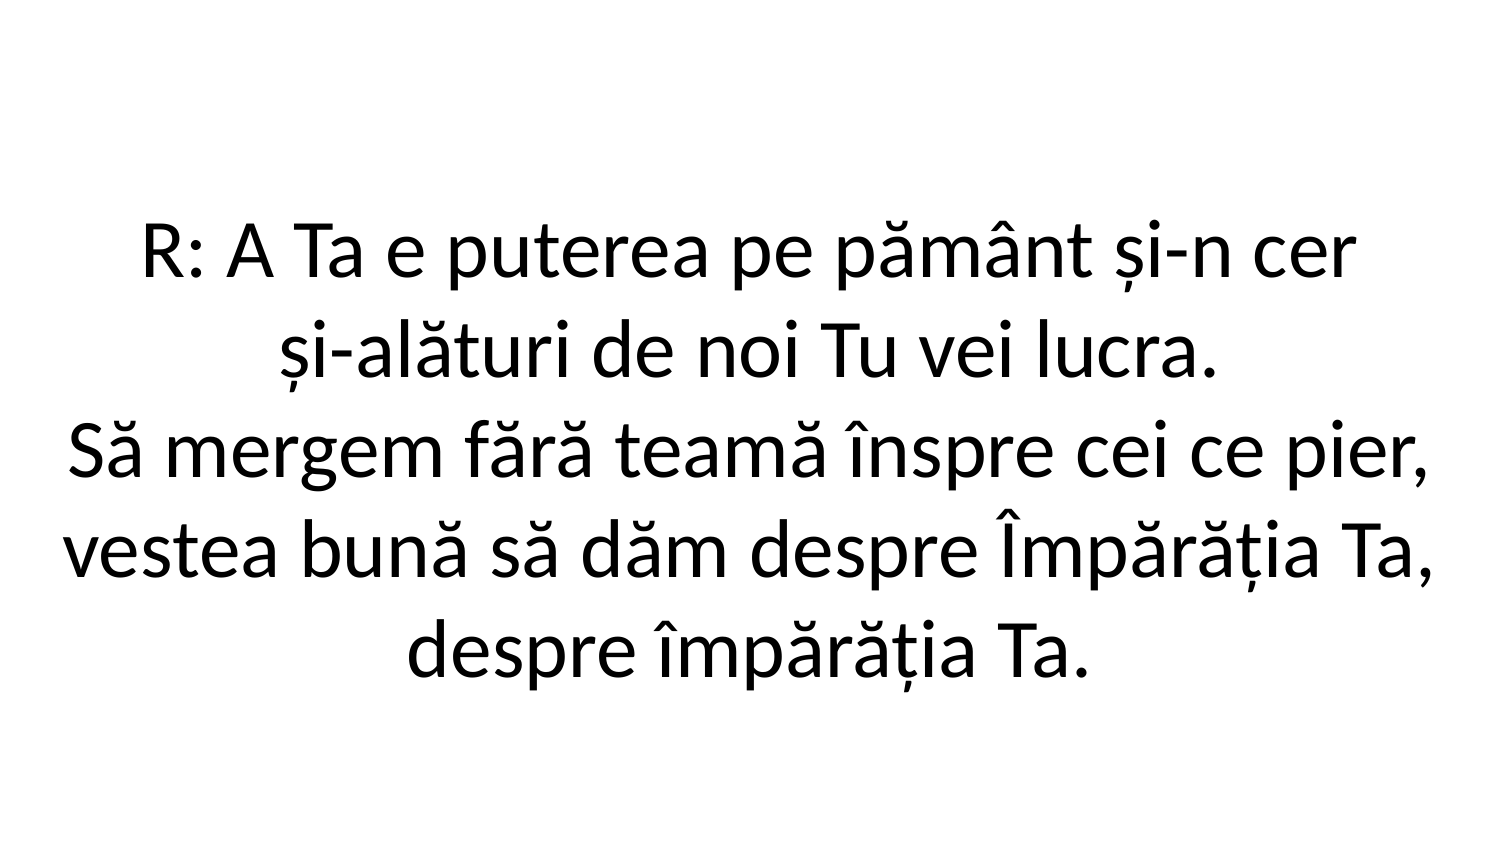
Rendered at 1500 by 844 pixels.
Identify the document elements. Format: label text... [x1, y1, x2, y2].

text_box R: A Ta e puterea pe pământ și-n cer și-alături de noi Tu vei lucra. Să mergem fără teamă înspre cei ce pier, vestea bună să dăm despre Împărăția Ta, despre împărăția Ta. [47, 142, 1453, 702]
